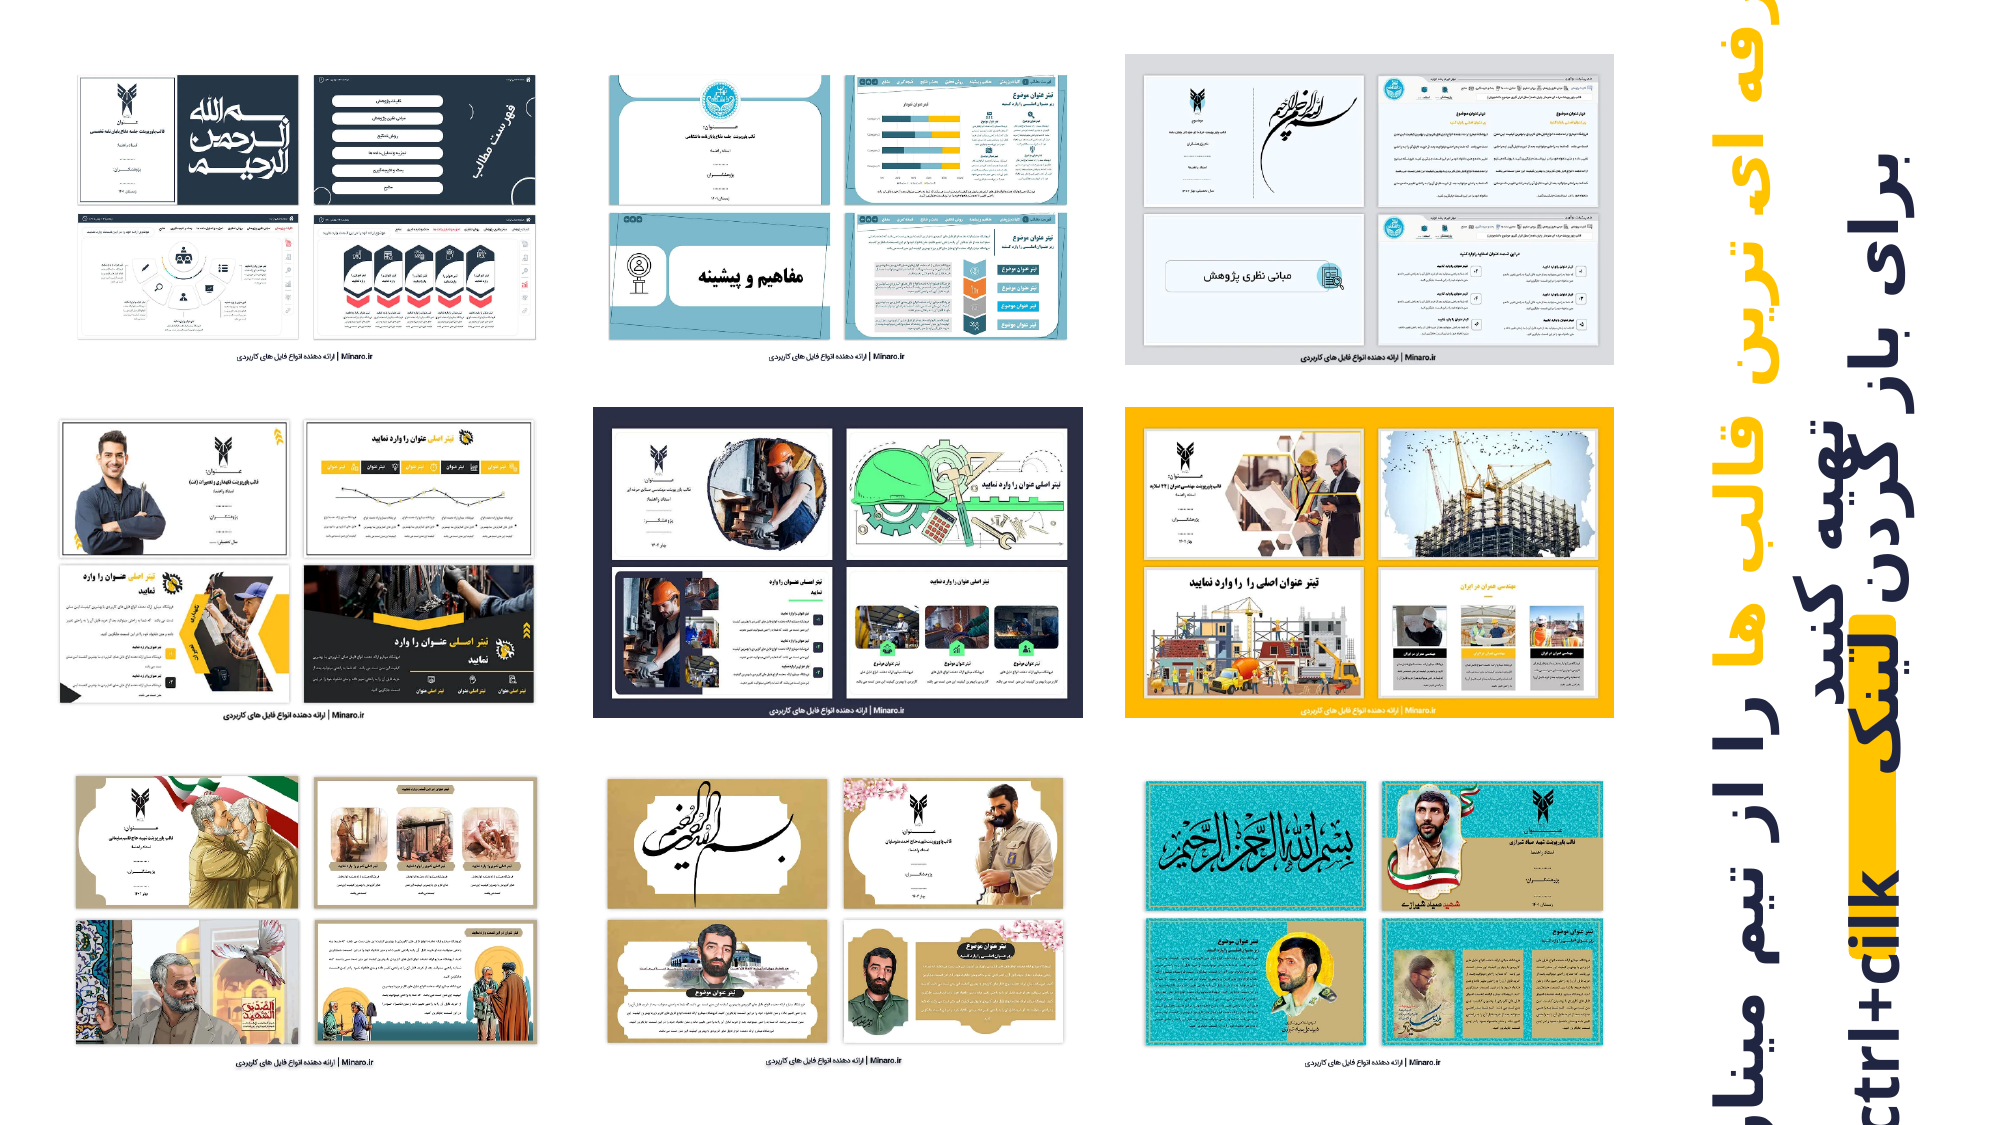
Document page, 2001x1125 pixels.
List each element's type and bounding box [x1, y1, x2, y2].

picture [1125, 407, 1614, 718]
picture [58, 756, 553, 1071]
picture [593, 407, 1083, 718]
picture [590, 758, 1079, 1069]
picture [1125, 54, 1615, 365]
picture [61, 54, 550, 365]
picture [593, 54, 1082, 365]
picture [1129, 760, 1618, 1071]
picture [40, 398, 550, 723]
